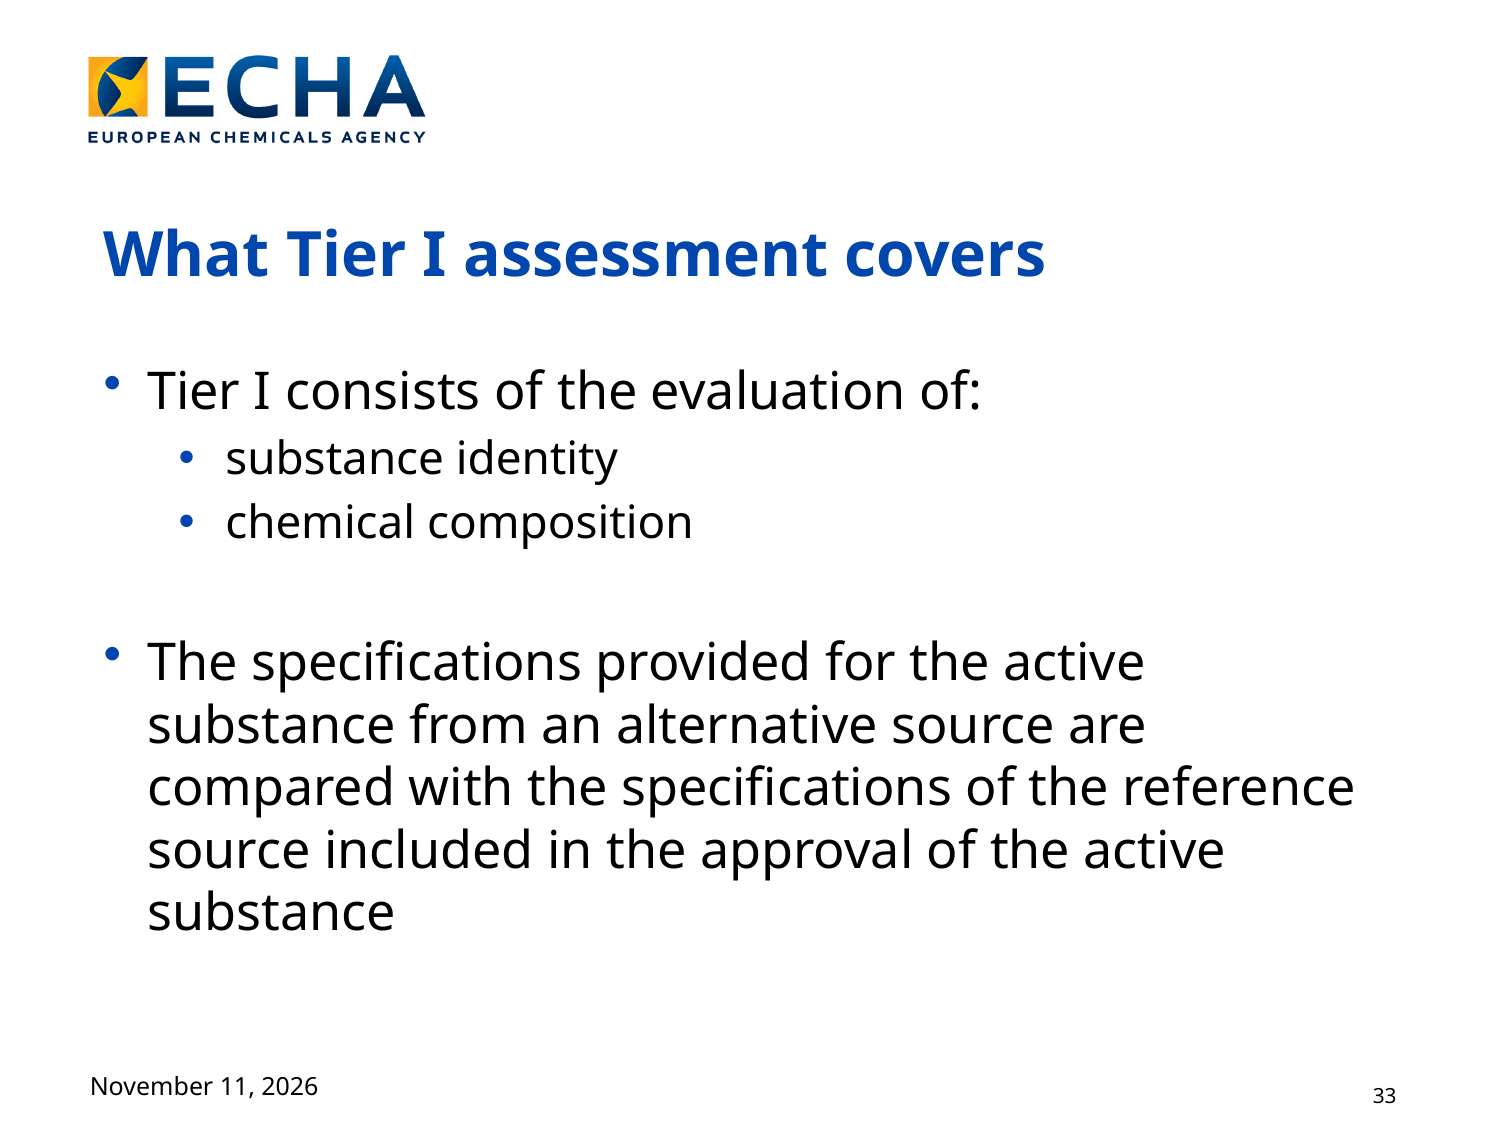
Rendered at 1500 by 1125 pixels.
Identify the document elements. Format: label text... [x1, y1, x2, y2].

slide_number 33 [1174, 1074, 1412, 1125]
list What Tier I assessment covers [88, 206, 1412, 296]
picture [88, 54, 426, 144]
text_box 9 October 2014 [75, 1063, 425, 1125]
list Tier I consists of the evaluation of: substance identity chemical composition The specifications provided for the active substance from an alternative source are compared with the specifications of the reference source included in the approval of the active substance [88, 349, 1412, 1000]
